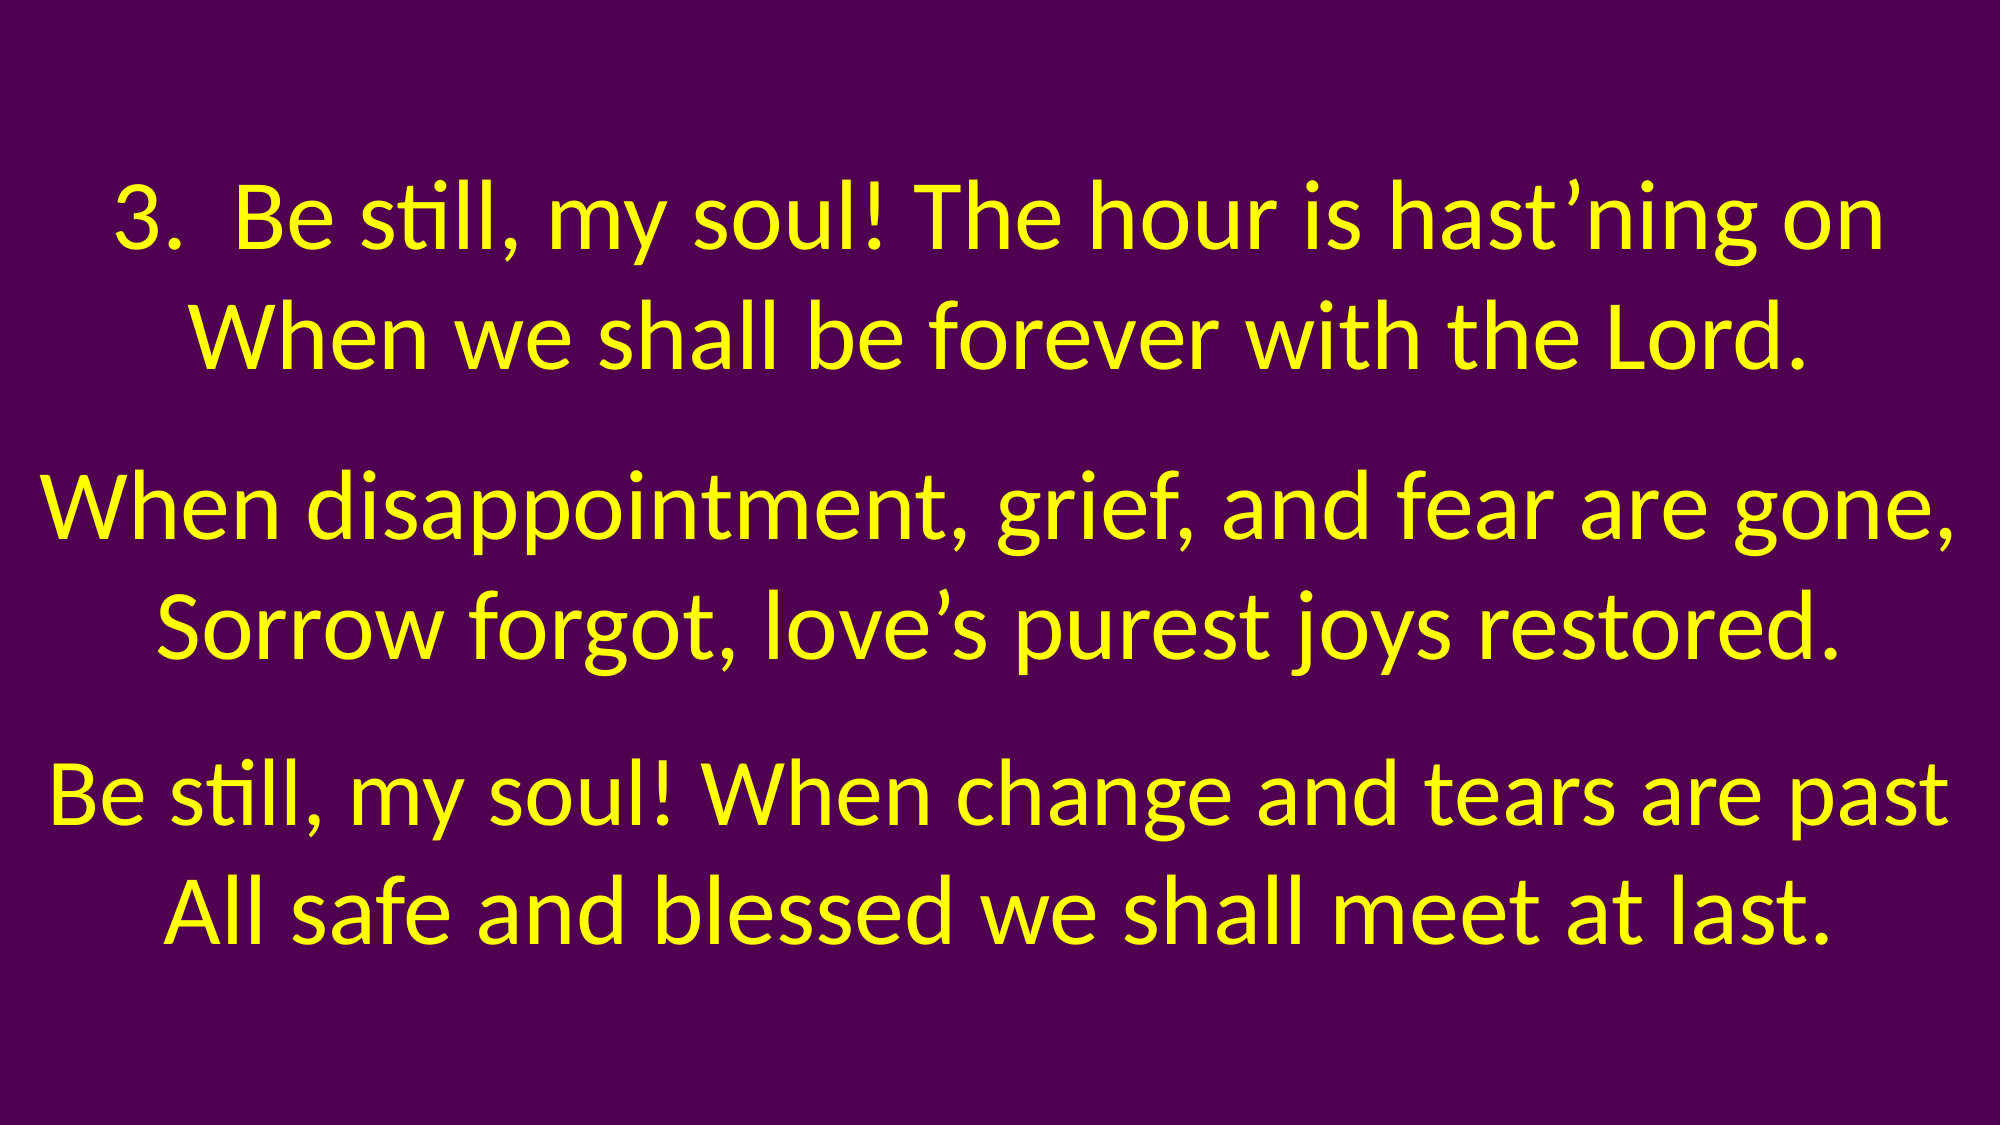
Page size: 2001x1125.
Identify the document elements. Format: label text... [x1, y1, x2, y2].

text_box 3. Be still, my soul! The hour is hast’ning on When we shall be forever with the Lord. When disappointment, grief, and fear are gone, Sorrow forgot, love’s purest joys restored. Be still, my soul! When change and tears are past All safe and blessed we shall meet at last. [0, 142, 2000, 972]
